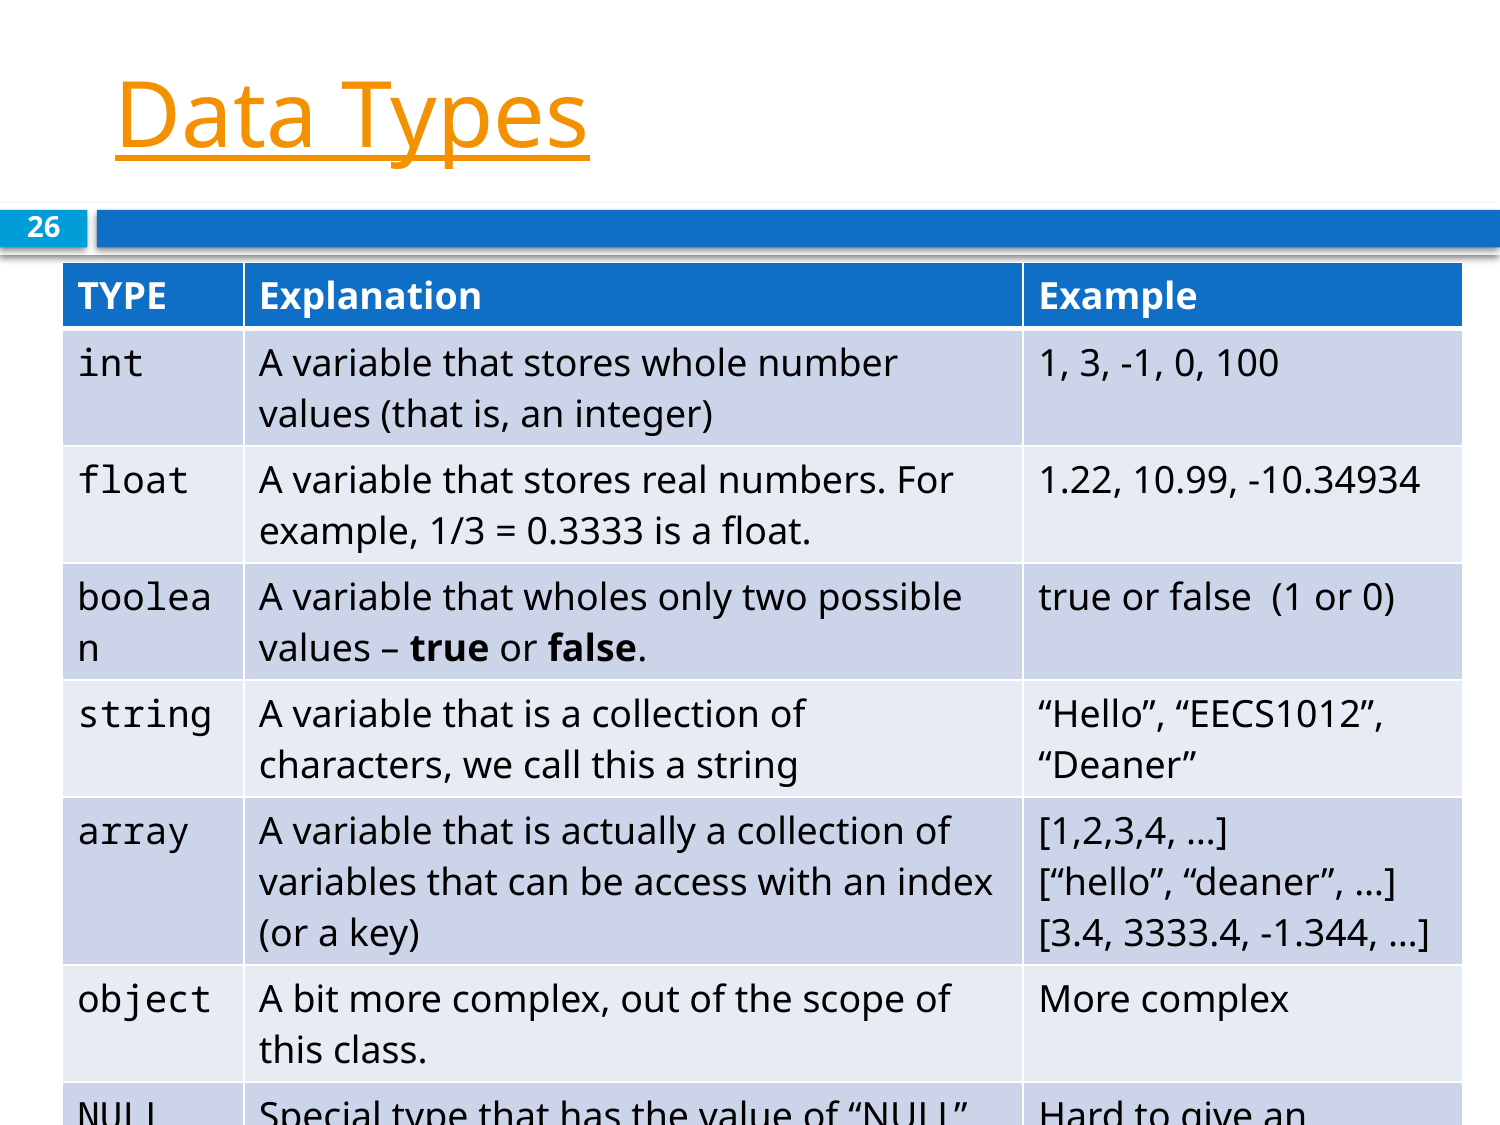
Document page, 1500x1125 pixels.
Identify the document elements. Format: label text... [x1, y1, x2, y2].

table_header TYPE [63, 263, 243, 326]
table_cell A variable that is actually a collection of variables that can be access with an index (or a key) [245, 798, 1022, 964]
table_cell 1.22, 10.99, -10.34934 [1024, 447, 1462, 562]
table_cell [1,2,3,4, …] [“hello”, “deaner”, …] [3.4, 3333.4, -1.344, …] [1024, 798, 1462, 964]
table_cell A variable that wholes only two possible values – true or false. [245, 564, 1022, 679]
table_cell NULL [63, 1083, 243, 1125]
table_cell true or false (1 or 0) [1024, 564, 1462, 679]
table_cell Hard to give an example. We probably won't use this in our class. [1024, 1083, 1462, 1125]
slide_number 26 [0, 208, 88, 249]
table_cell object [63, 966, 243, 1081]
table_cell boolean [63, 564, 243, 679]
table_cell A variable that stores whole number values (that is, an integer) [245, 331, 1022, 445]
table_cell A variable that stores real numbers. For example, 1/3 = 0.3333 is a float. [245, 447, 1022, 562]
table_cell string [63, 681, 243, 796]
table_cell A bit more complex, out of the scope of this class. [245, 966, 1022, 1081]
table_cell array [63, 798, 243, 964]
table_cell More complex [1024, 966, 1462, 1081]
title Data Types [99, 37, 1438, 201]
table_header Example [1024, 263, 1462, 326]
table_cell “Hello”, “EECS1012”, “Deaner” [1024, 681, 1462, 796]
table_cell A variable that is a collection of characters, we call this a string [245, 681, 1022, 796]
table_cell float [63, 447, 243, 562]
table_cell 1, 3, -1, 0, 100 [1024, 331, 1462, 445]
table_cell Special type that has the value of “NULL” (that is computer speak for “nothing”. We sometimes equated with “false”. [245, 1083, 1022, 1125]
table_header Explanation [245, 263, 1022, 326]
table_cell int [63, 331, 243, 445]
